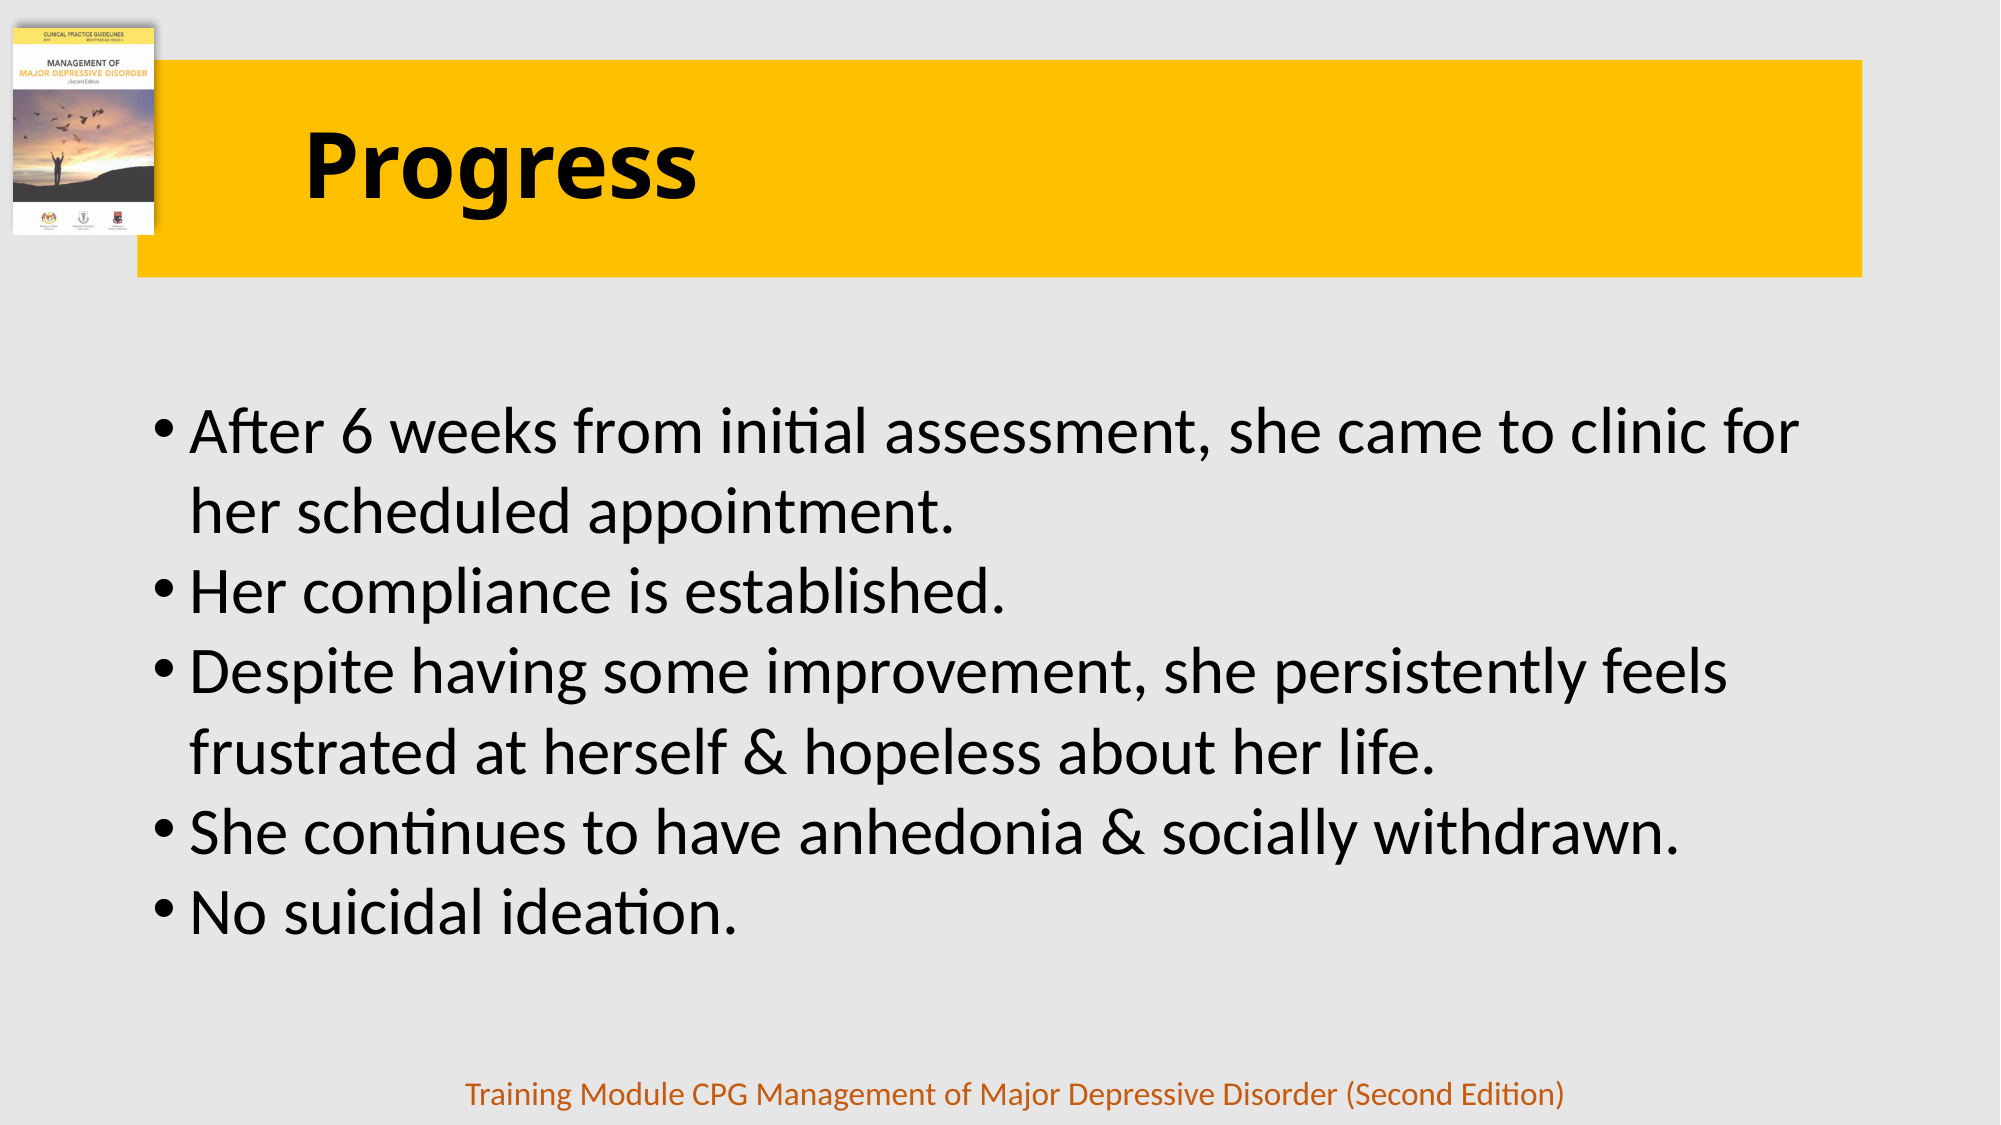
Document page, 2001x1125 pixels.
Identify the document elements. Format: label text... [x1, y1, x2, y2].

list After 6 weeks from initial assessment, she came to clinic for her scheduled appointment. Her compliance is established. Despite having some improvement, she persistently feels frustrated at herself & hopeless about her life. She continues to have anhedonia & socially withdrawn. No suicidal ideation. [137, 299, 1863, 1014]
text_box Training Module CPG Management of Major Depressive Disorder (Second Edition) [450, 1065, 1832, 1120]
picture [13, 28, 154, 235]
title Progress [137, 59, 1863, 278]
